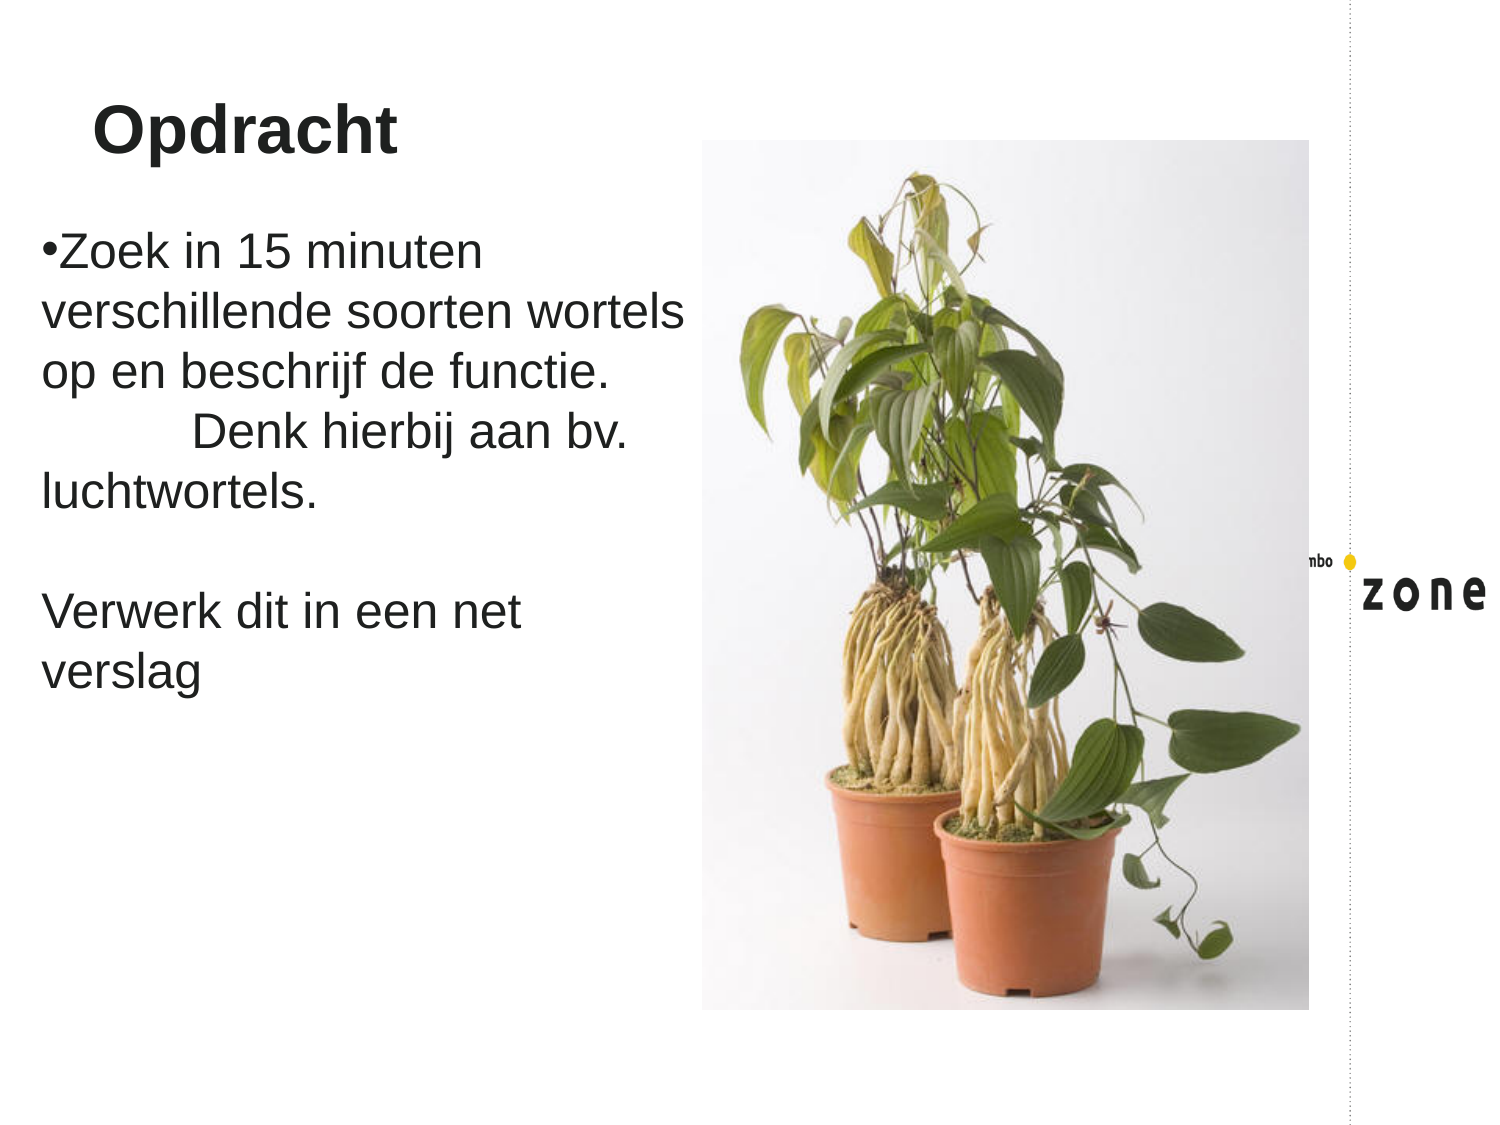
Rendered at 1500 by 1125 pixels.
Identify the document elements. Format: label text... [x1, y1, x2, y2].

picture [702, 0, 1500, 1125]
list Zoek in 15 minuten verschillende soorten wortels op en beschrijf de functie. Denk hierbij aan bv. luchtwortels. Verwerk dit in een net verslag [41, 218, 691, 933]
title Opdracht [93, 94, 1205, 272]
